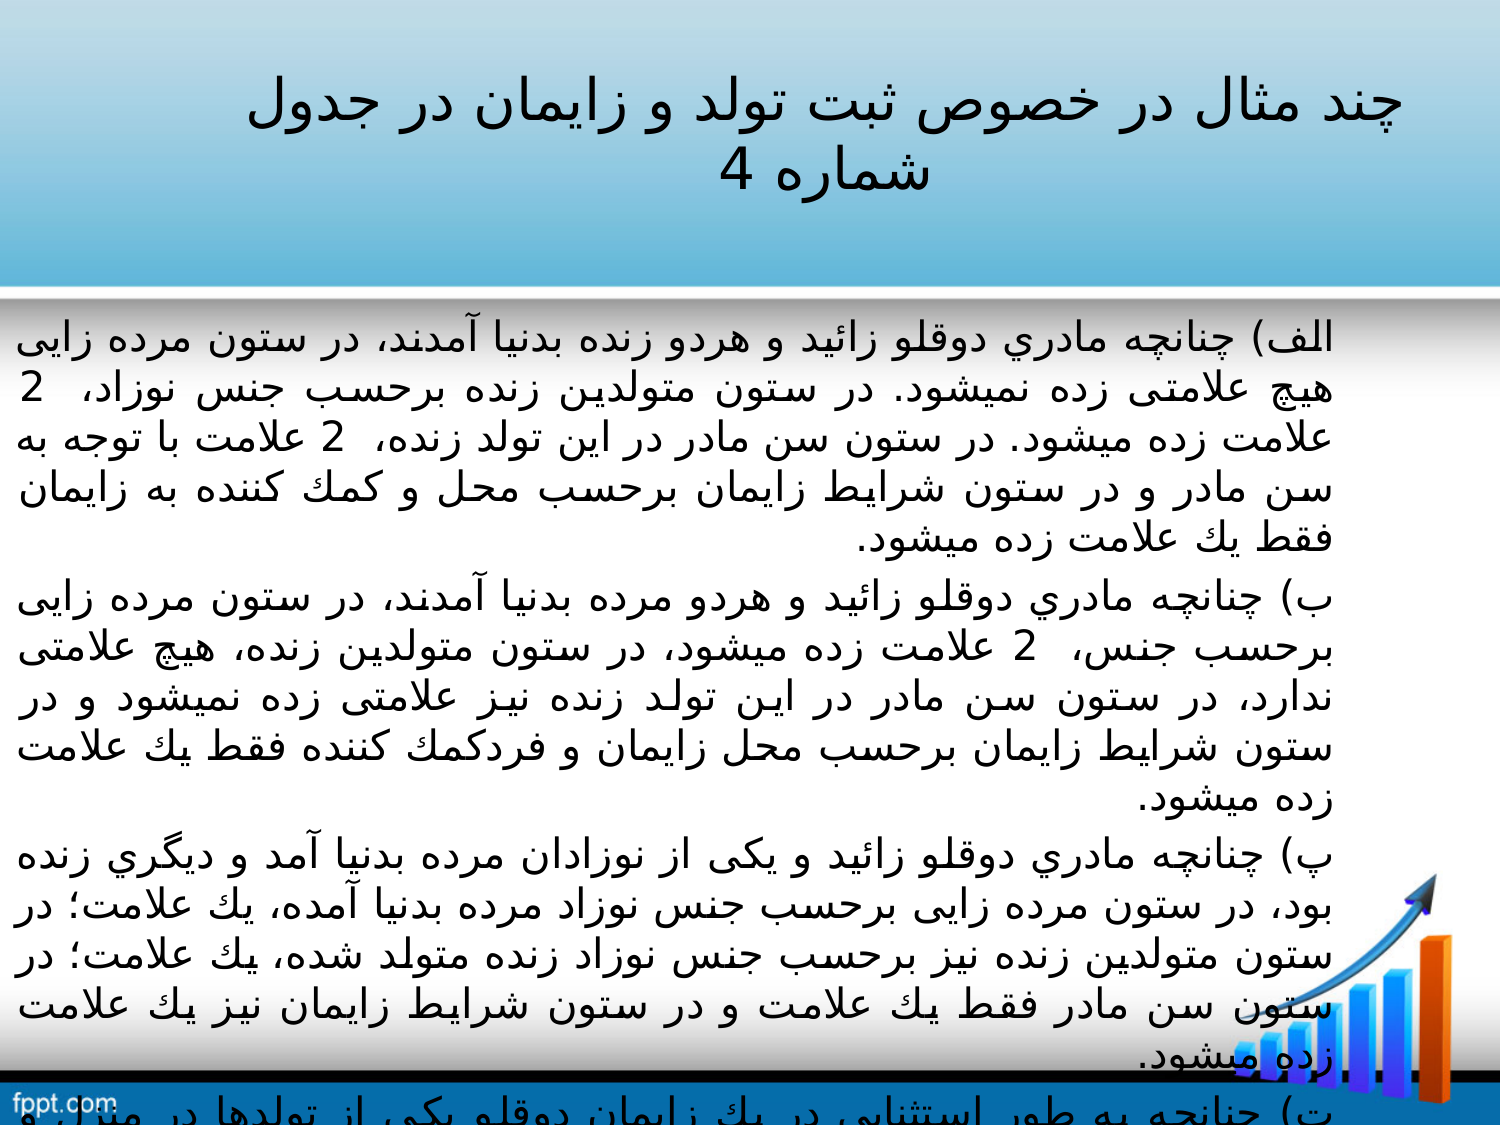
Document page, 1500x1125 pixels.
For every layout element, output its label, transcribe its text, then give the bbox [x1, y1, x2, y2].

picture [0, 0, 1500, 1125]
list الف) چنانچه مادري دوقلو زائيد و هردو زنده بدنيا آمدند، در ستون مرده زایی هيچ علامتی زده نمیشود. در ستون متولدین زنده برحسب جنس نوزاد، 2 علامت زده میشود. در ستون سن مادر در این تولد زنده، 2 علامت با توجه به سن مادر و در ستون شرایط زایمان برحسب محل و كمك كننده به زایمان فقط یك علامت زده میشود. ب) چنانچه مادري دوقلو زائيد و هردو مرده بدنيا آمدند، در ستون مرده زایی برحسب جنس، 2 علامت زده میشود، در ستون متولدین زنده، هيچ علامتی ندارد، در ستون سن مادر در این تولد زنده نيز علامتی زده نمیشود و در ستون شرایط زایمان برحسب محل زایمان و فردكمك كننده فقط یك علامت زده میشود. پ) چنانچه مادري دوقلو زائيد و یکی از نوزادان مرده بدنيا آمد و دیگري زنده بود، در ستون مرده زایی برحسب جنس نوزاد مرده بدنيا آمده، یك علامت؛ در ستون متولدین زنده نيز برحسب جنس نوزاد زنده متولد شده، یك علامت؛ در ستون سن مادر فقط یك علامت و در ستون شرایط زایمان نيز یك علامت زده میشود. ت) چنانچه به طور استثنایی در یك زایمان دوقلو یکی از تولدها در منزل و دیگري در زایشگاه اتفاق افتاد، در ستون شرایط زایمان، فقط محل زایمان آخرین تولد ثبت میشود. ث) در صورتی كه زایمان در منزل یا بين راه اتفاق افتاده ولی جفت در بيمارستان یا مركز زایمانی خارج شده . باشد زایمان در بيمارستان یا مركز زایمانی محسوب می شود. [0, 302, 1350, 1047]
title چند مثال در خصوص ثبت تولد و زایمان در جدول شماره 4 [151, 78, 1500, 256]
